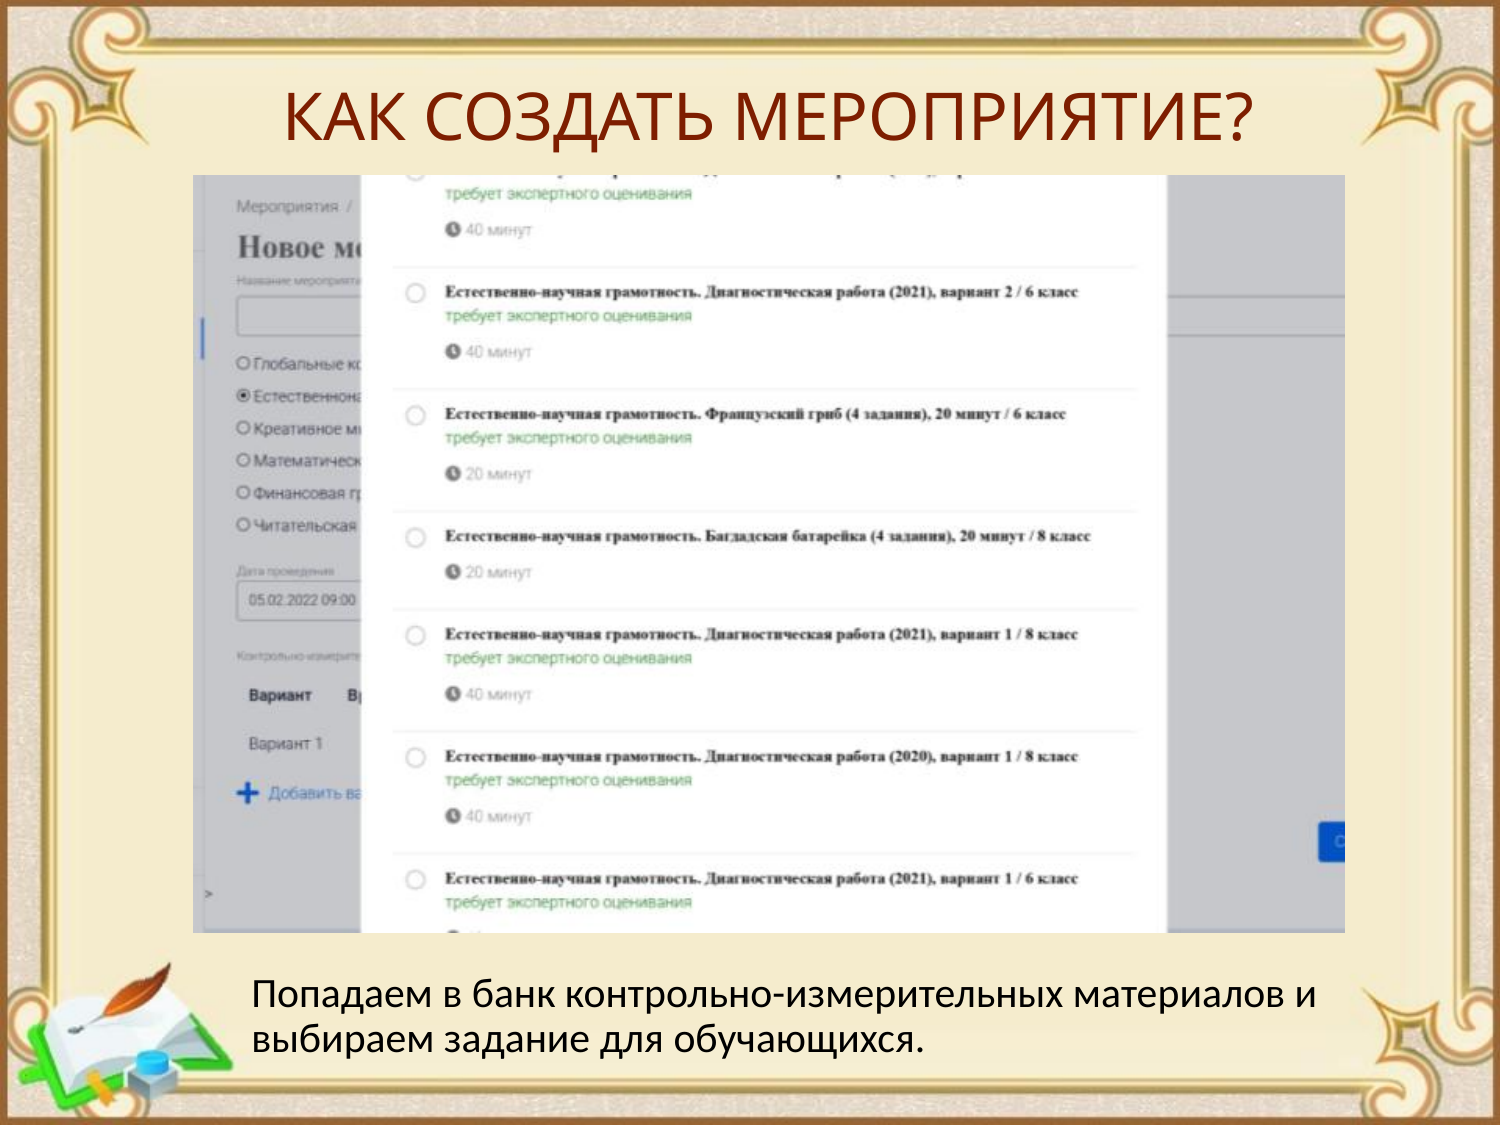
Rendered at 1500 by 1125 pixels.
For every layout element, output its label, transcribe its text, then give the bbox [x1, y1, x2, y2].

title КАК СОЗДАТЬ МЕРОПРИЯТИЕ? [193, 75, 1345, 162]
list Попадаем в банк контрольно-измерительных материалов и выбираем задание для обучающихся. [236, 963, 1373, 1060]
picture [0, 0, 1500, 1125]
